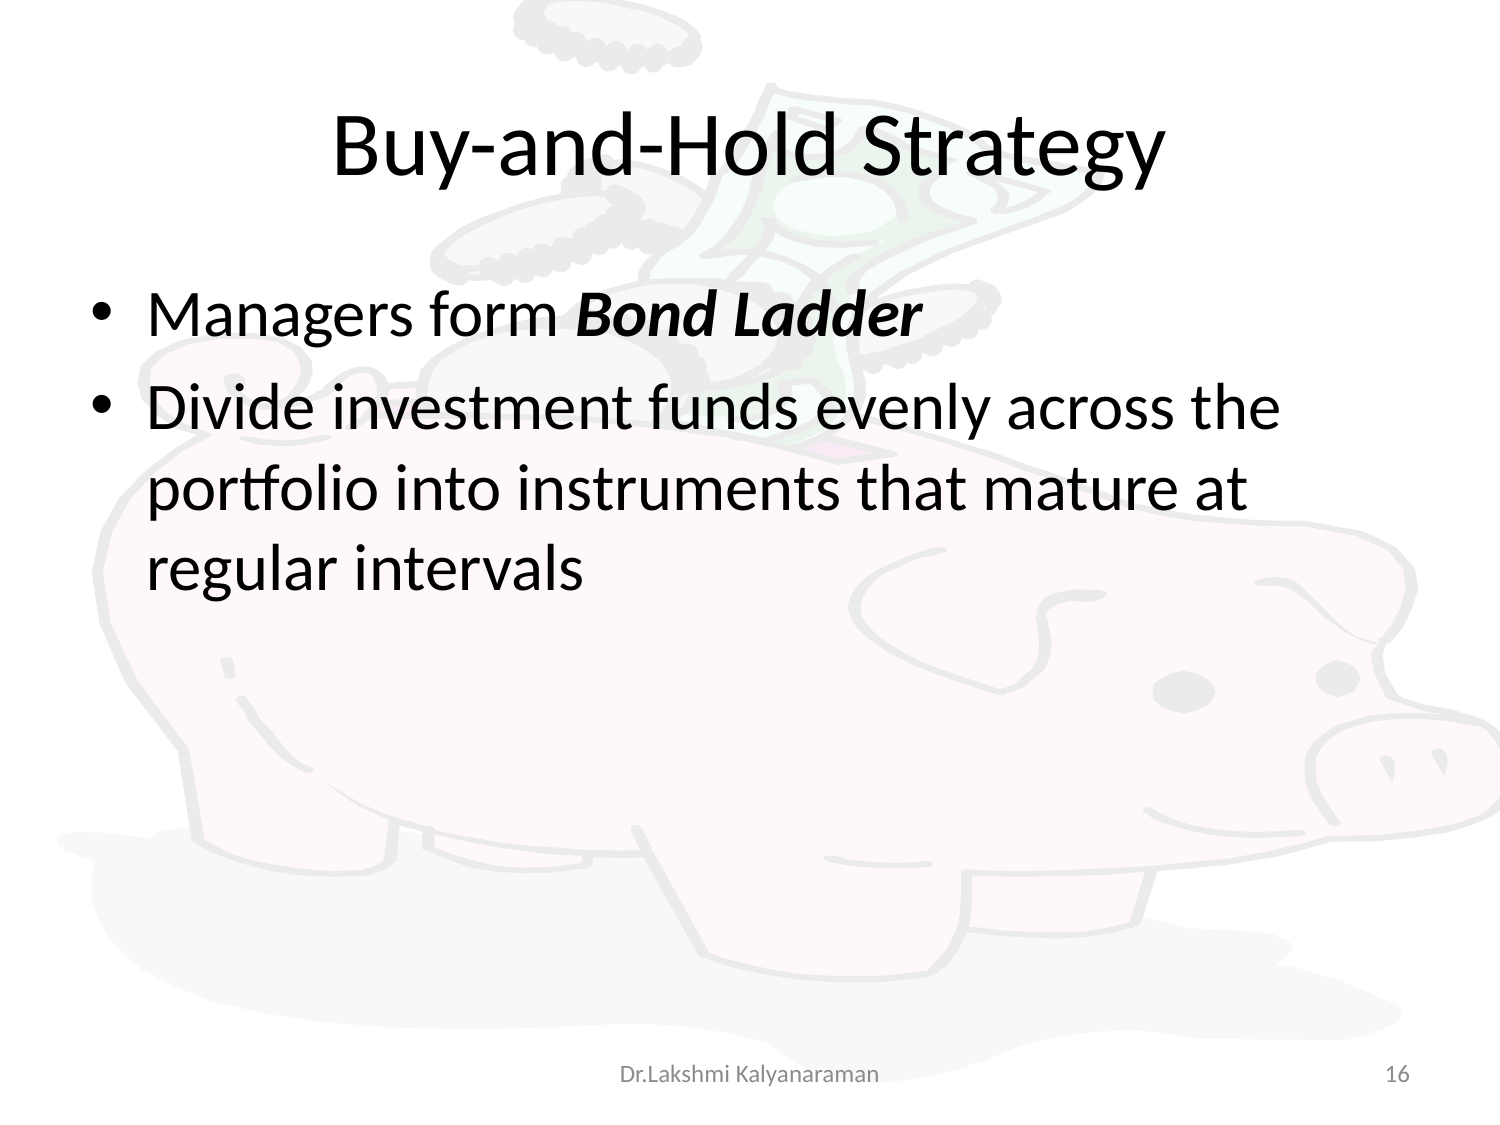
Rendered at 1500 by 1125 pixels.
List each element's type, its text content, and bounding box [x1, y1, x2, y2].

slide_number 16 [1074, 1042, 1425, 1103]
footer Dr.Lakshmi Kalyanaraman [512, 1042, 988, 1103]
list Managers form Bond Ladder Divide investment funds evenly across the portfolio into instruments that mature at regular intervals [75, 262, 1425, 1005]
title Buy-and-Hold Strategy [75, 45, 1425, 233]
